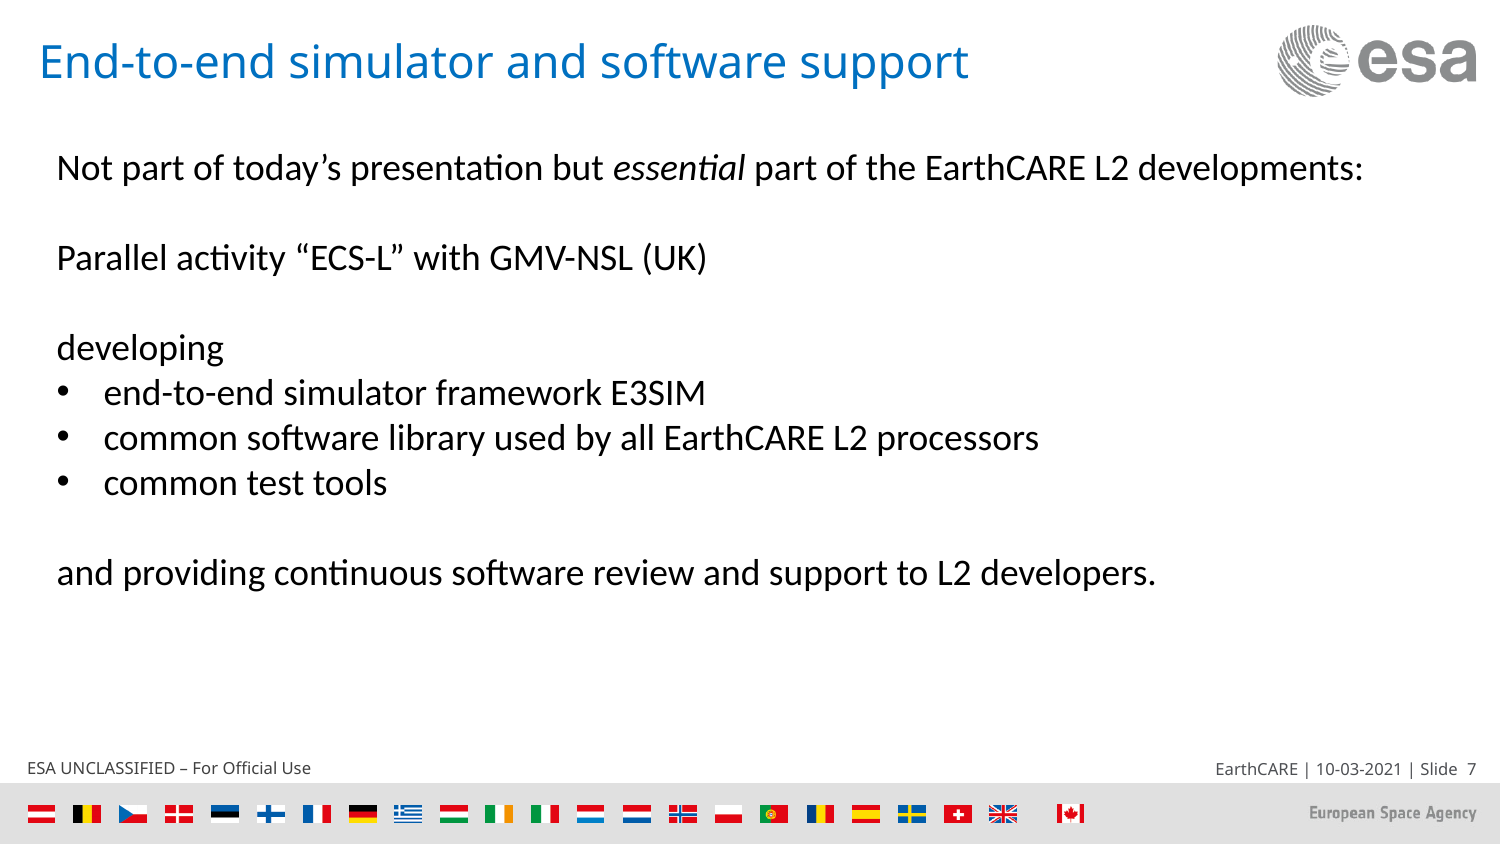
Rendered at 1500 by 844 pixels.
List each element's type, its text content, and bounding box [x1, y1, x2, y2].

picture [1277, 25, 1477, 109]
title End-to-end simulator and software support [23, 24, 1201, 96]
picture [0, 783, 1500, 844]
text_box Not part of today’s presentation but essential part of the EarthCARE L2 developments: Parallel activity “ECS-L” with GMV-NSL (UK) developing end-to-end simulator framework E3SIM common software library used by all EarthCARE L2 processors common test tools and providing continuous software review and support to L2 developers. [41, 135, 1455, 601]
